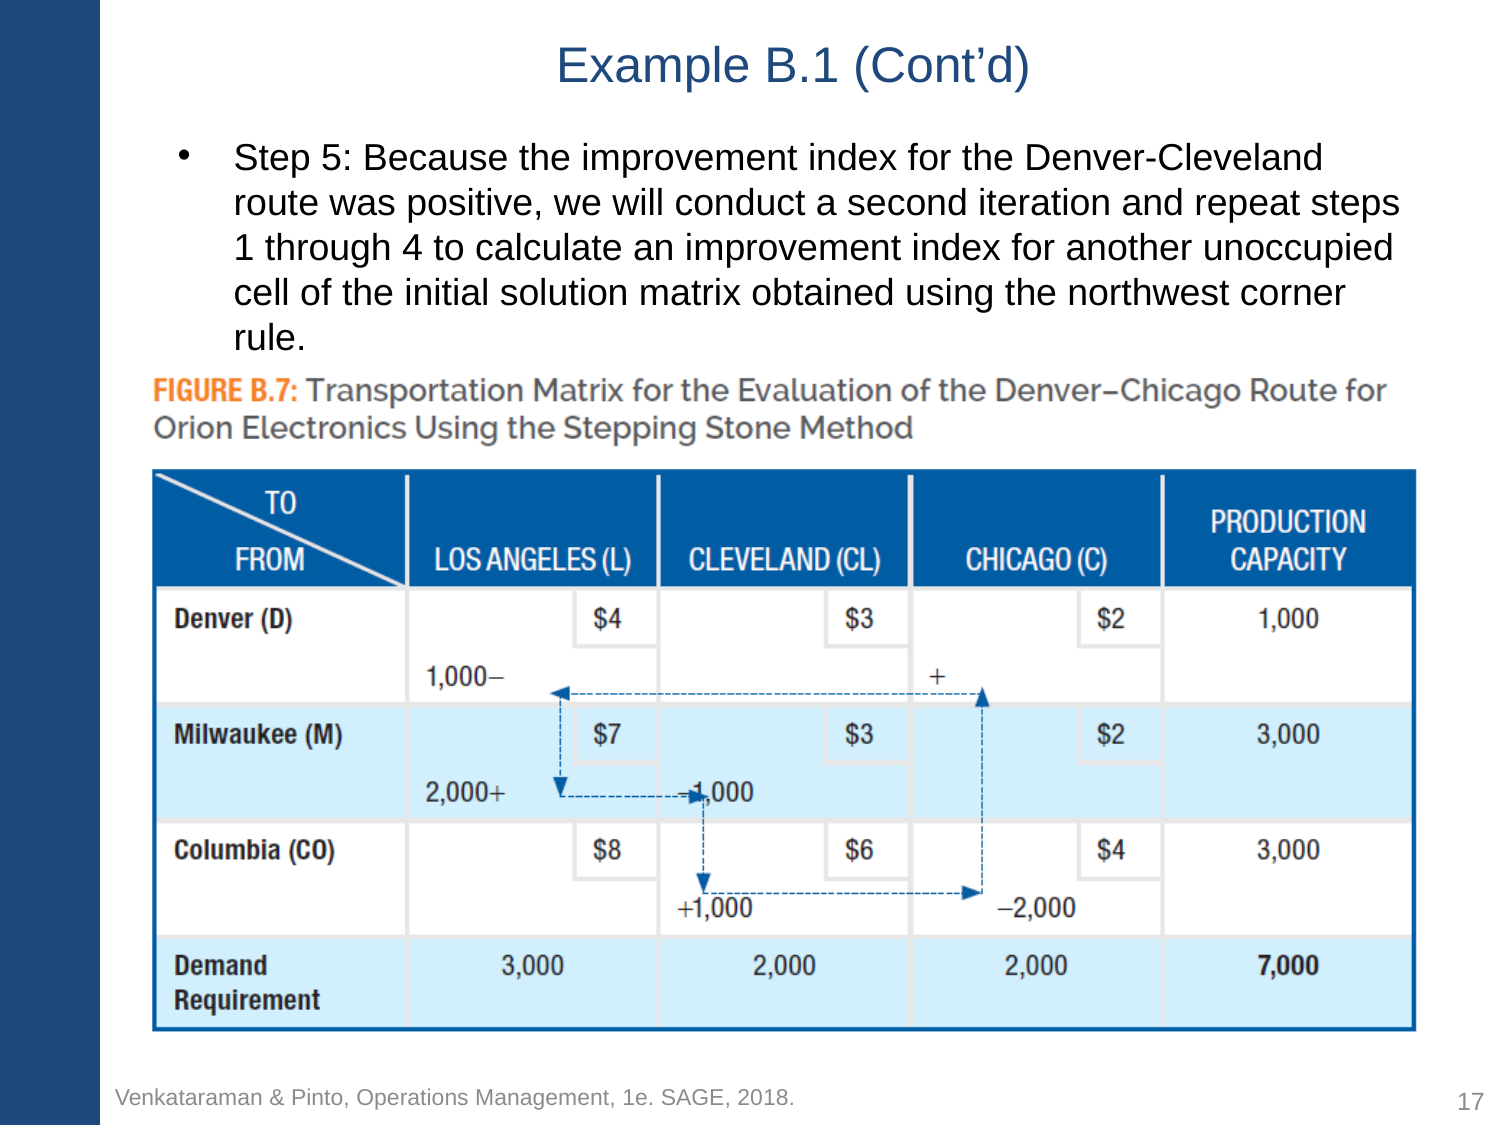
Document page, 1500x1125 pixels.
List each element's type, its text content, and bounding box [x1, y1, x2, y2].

picture [138, 374, 1452, 1076]
slide_number 17 [1425, 1074, 1500, 1125]
title Example B.1 (Cont’d) [162, 12, 1425, 113]
footer Venkataraman & Pinto, Operations Management, 1e. SAGE, 2018. [99, 1074, 1250, 1125]
list Step 5: Because the improvement index for the Denver-Cleveland route was positive, we will conduct a second iteration and repeat steps 1 through 4 to calculate an improvement index for another unoccupied cell of the initial solution matrix obtained using the northwest corner rule. [162, 125, 1425, 373]
